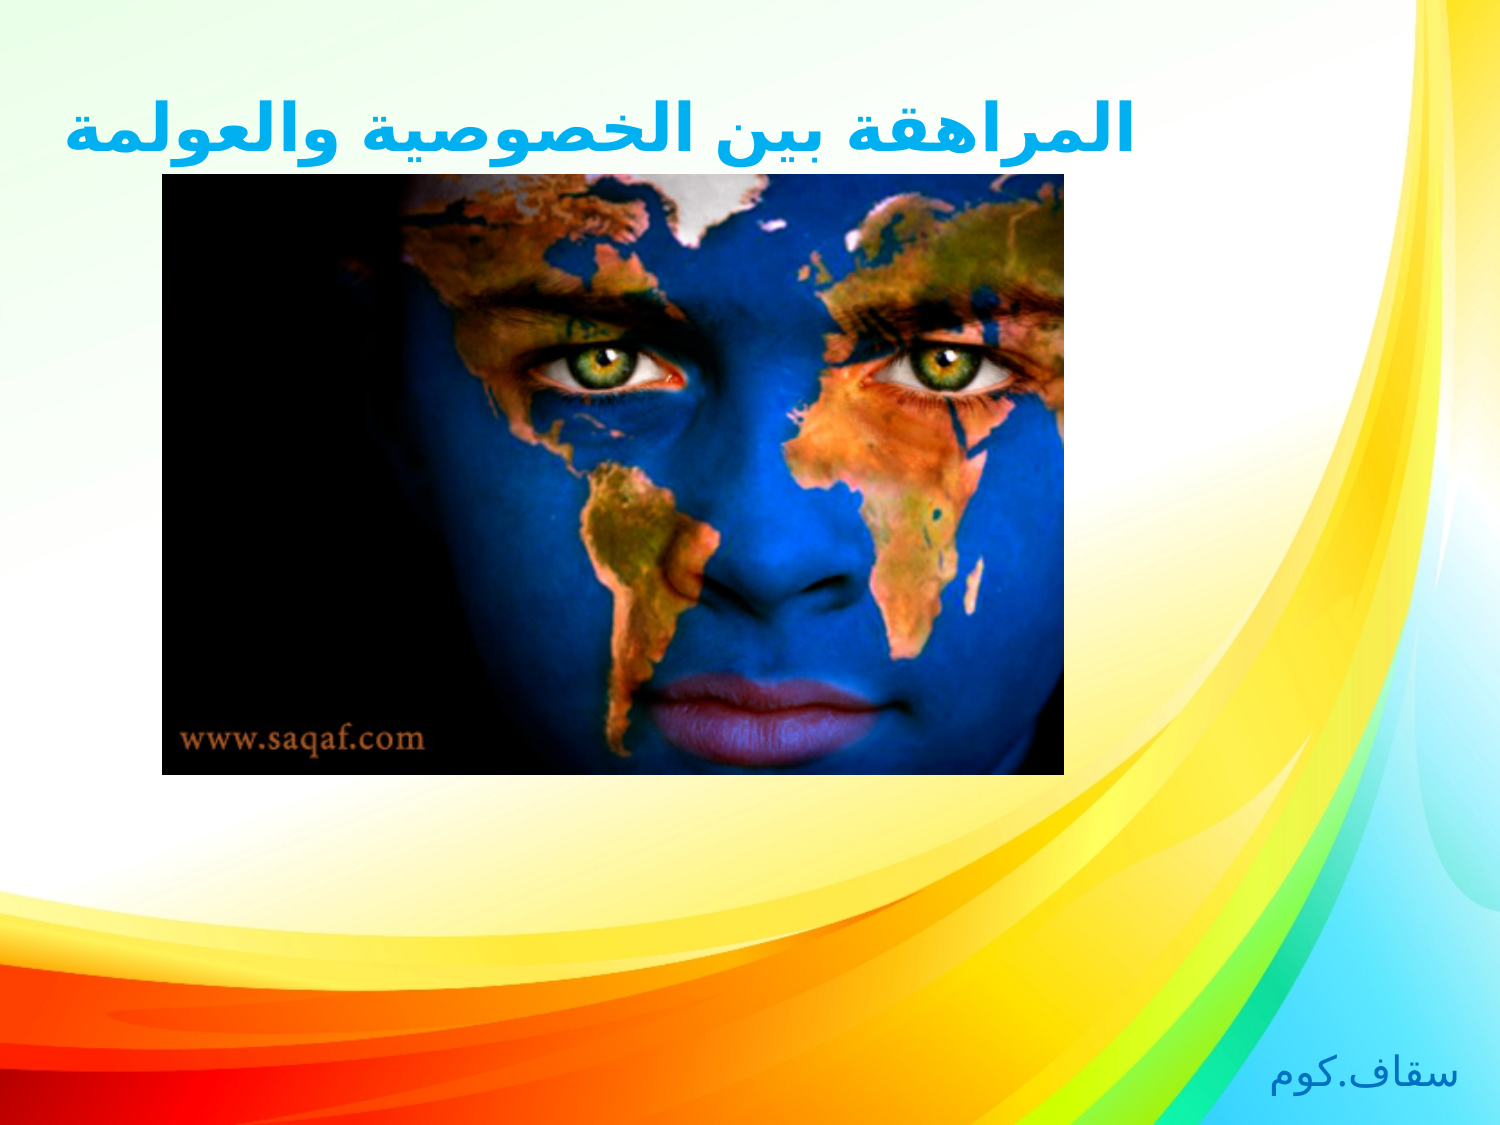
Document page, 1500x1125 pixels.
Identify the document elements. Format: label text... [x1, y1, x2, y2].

picture [0, 0, 1500, 1125]
text_box المراهقة بين الخصوصية والعولمة [48, 37, 1153, 173]
